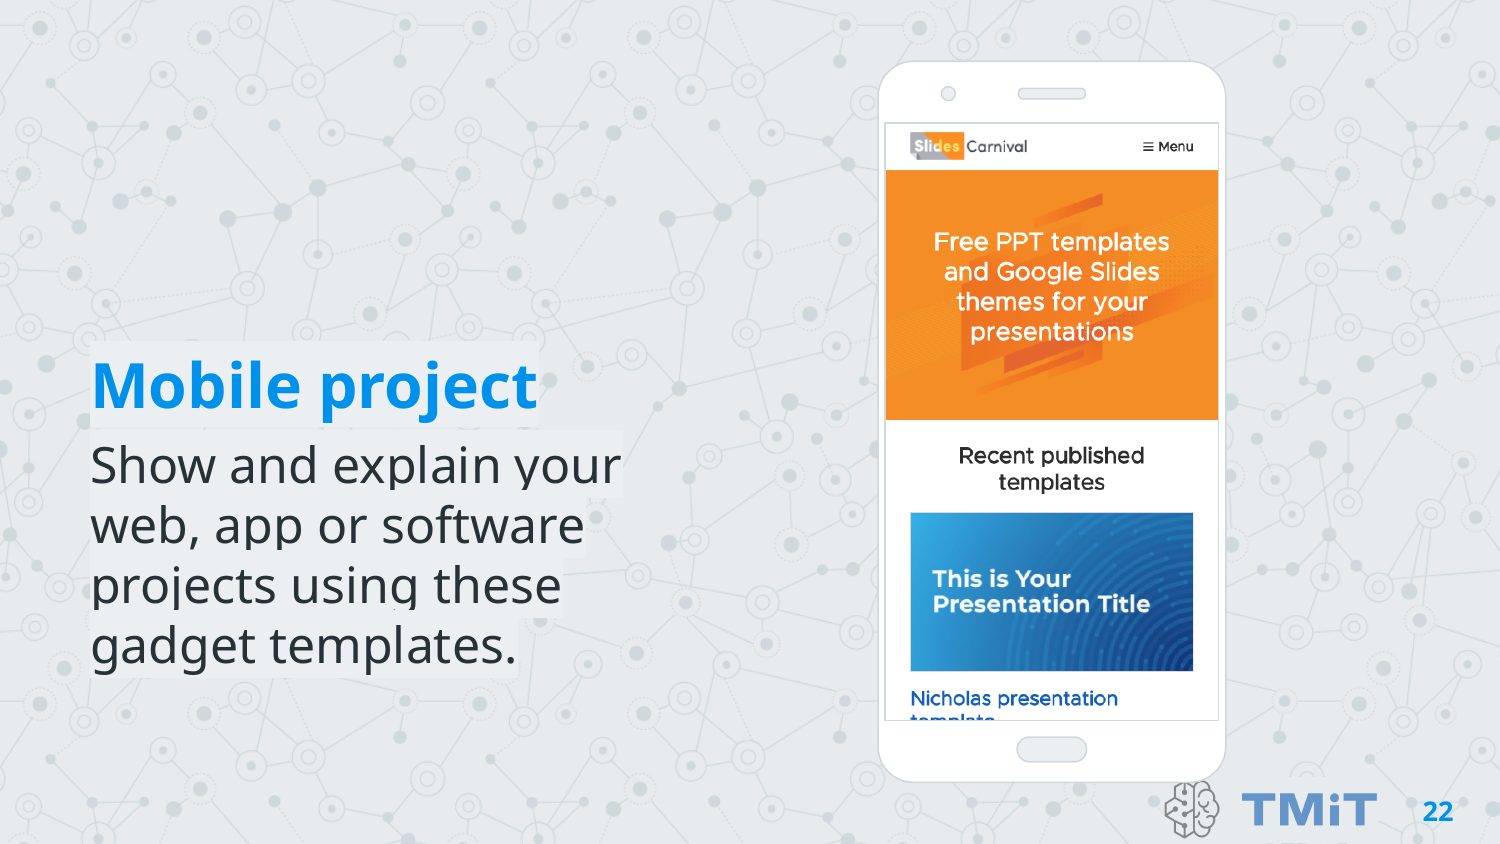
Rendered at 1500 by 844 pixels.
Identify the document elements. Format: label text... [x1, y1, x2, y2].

list Mobile project Show and explain your web, app or software projects using these gadget templates. [75, 110, 748, 689]
slide_number 22 [1378, 779, 1469, 844]
picture [885, 123, 1219, 720]
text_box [877, 60, 1227, 783]
